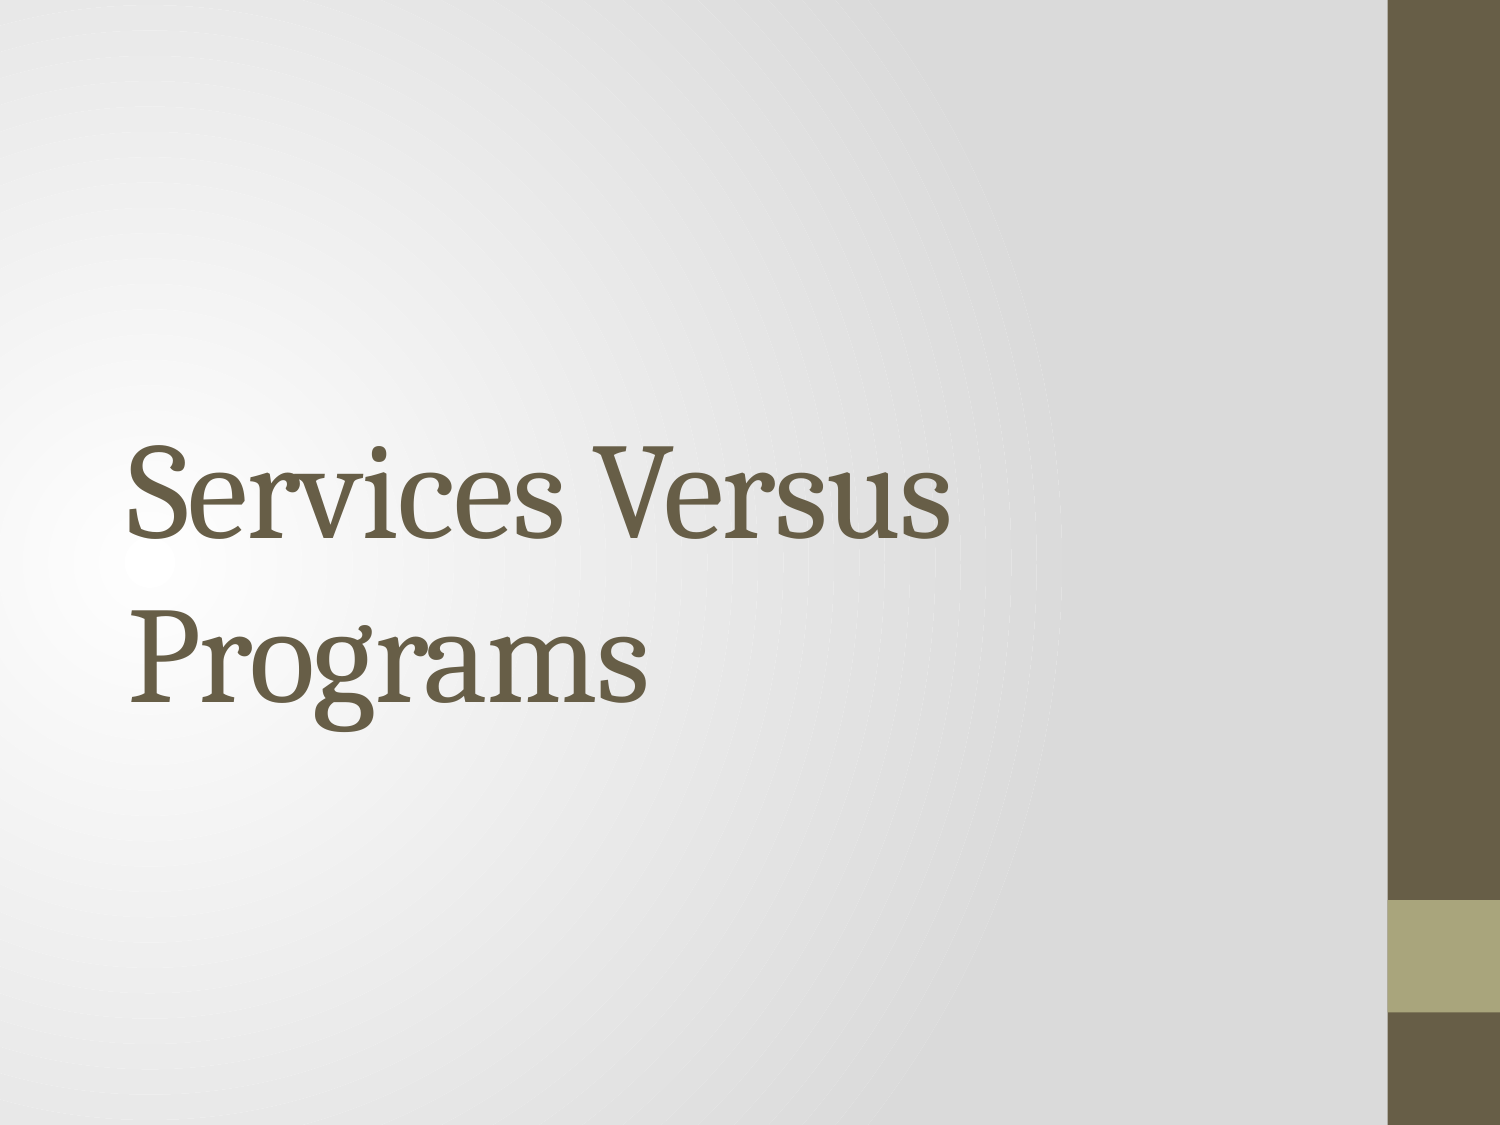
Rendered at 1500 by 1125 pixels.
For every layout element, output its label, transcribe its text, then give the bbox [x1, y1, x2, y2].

title Services Versus Programs [112, 312, 1350, 738]
